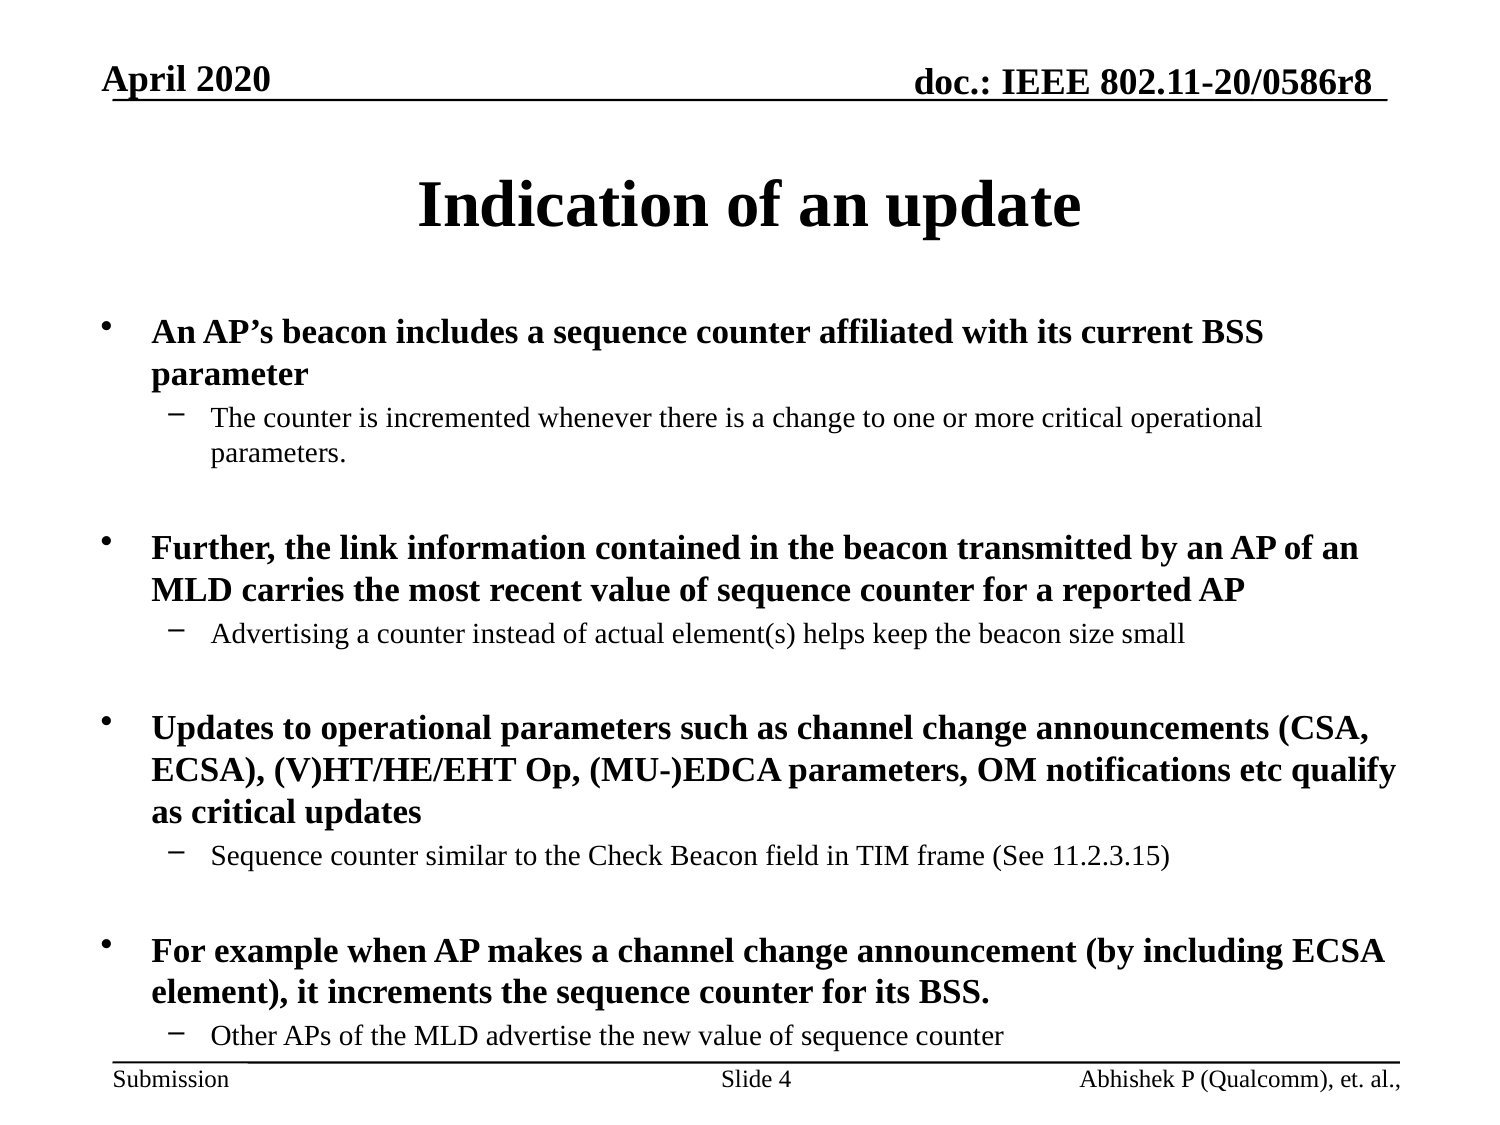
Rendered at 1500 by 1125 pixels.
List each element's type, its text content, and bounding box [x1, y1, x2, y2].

slide_number Slide 4 [712, 1061, 801, 1093]
footer Abhishek P (Qualcomm), et. al., [949, 1061, 1402, 1093]
list An AP’s beacon includes a sequence counter affiliated with its current BSS parameter The counter is incremented whenever there is a change to one or more critical operational parameters. Further, the link information contained in the beacon transmitted by an AP of an MLD carries the most recent value of sequence counter for a reported AP Advertising a counter instead of actual element(s) helps keep the beacon size small Updates to operational parameters such as channel change announcements (CSA, ECSA), (V)HT/HE/EHT Op, (MU-)EDCA parameters, OM notifications etc qualify as critical updates Sequence counter similar to the Check Beacon field in TIM frame (See 11.2.3.15) For example when AP makes a channel change announcement (by including ECSA element), it increments the sequence counter for its BSS. Other APs of the MLD advertise the new value of sequence counter [85, 300, 1415, 1063]
title Indication of an update [112, 112, 1388, 288]
